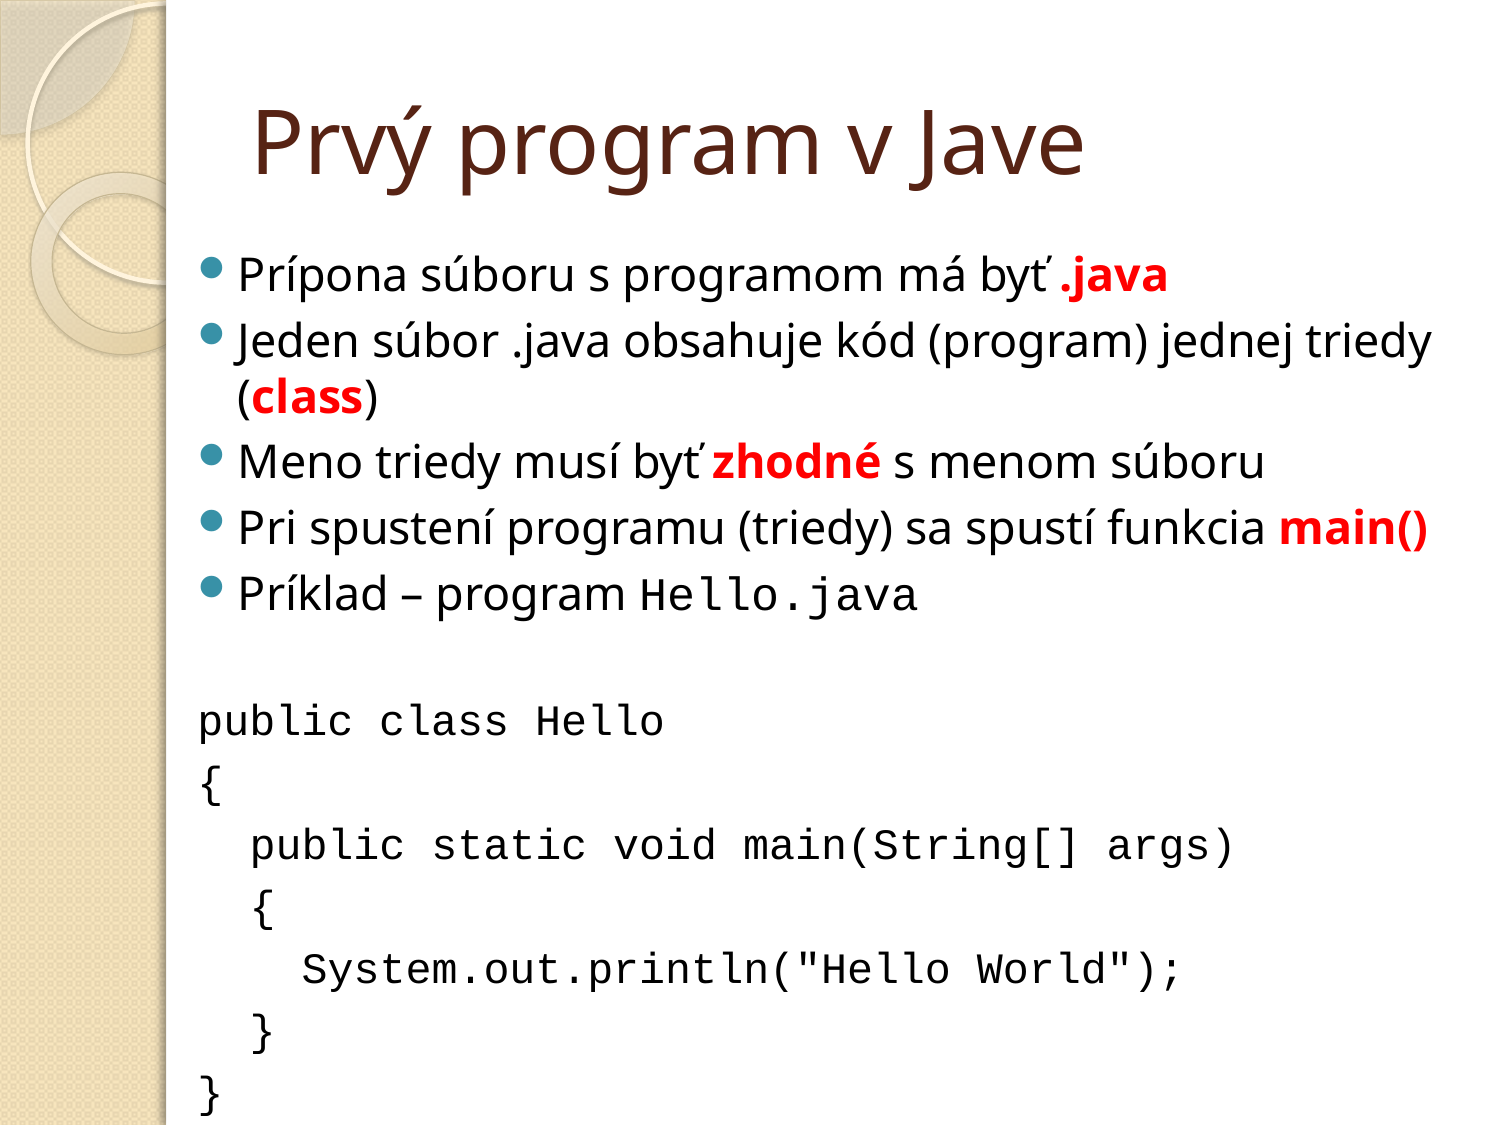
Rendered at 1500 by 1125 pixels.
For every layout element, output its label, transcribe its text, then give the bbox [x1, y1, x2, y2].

title Prvý program v Jave [235, 45, 1466, 233]
list Prípona súboru s programom má byť .java Jeden súbor .java obsahuje kód (program) jednej triedy (class) Meno triedy musí byť zhodné s menom súboru Pri spustení programu (triedy) sa spustí funkcia main() Príklad – program Hello.java public class Hello { public static void main(String[] args) { System.out.println("Hello World"); } } [171, 237, 1500, 1125]
